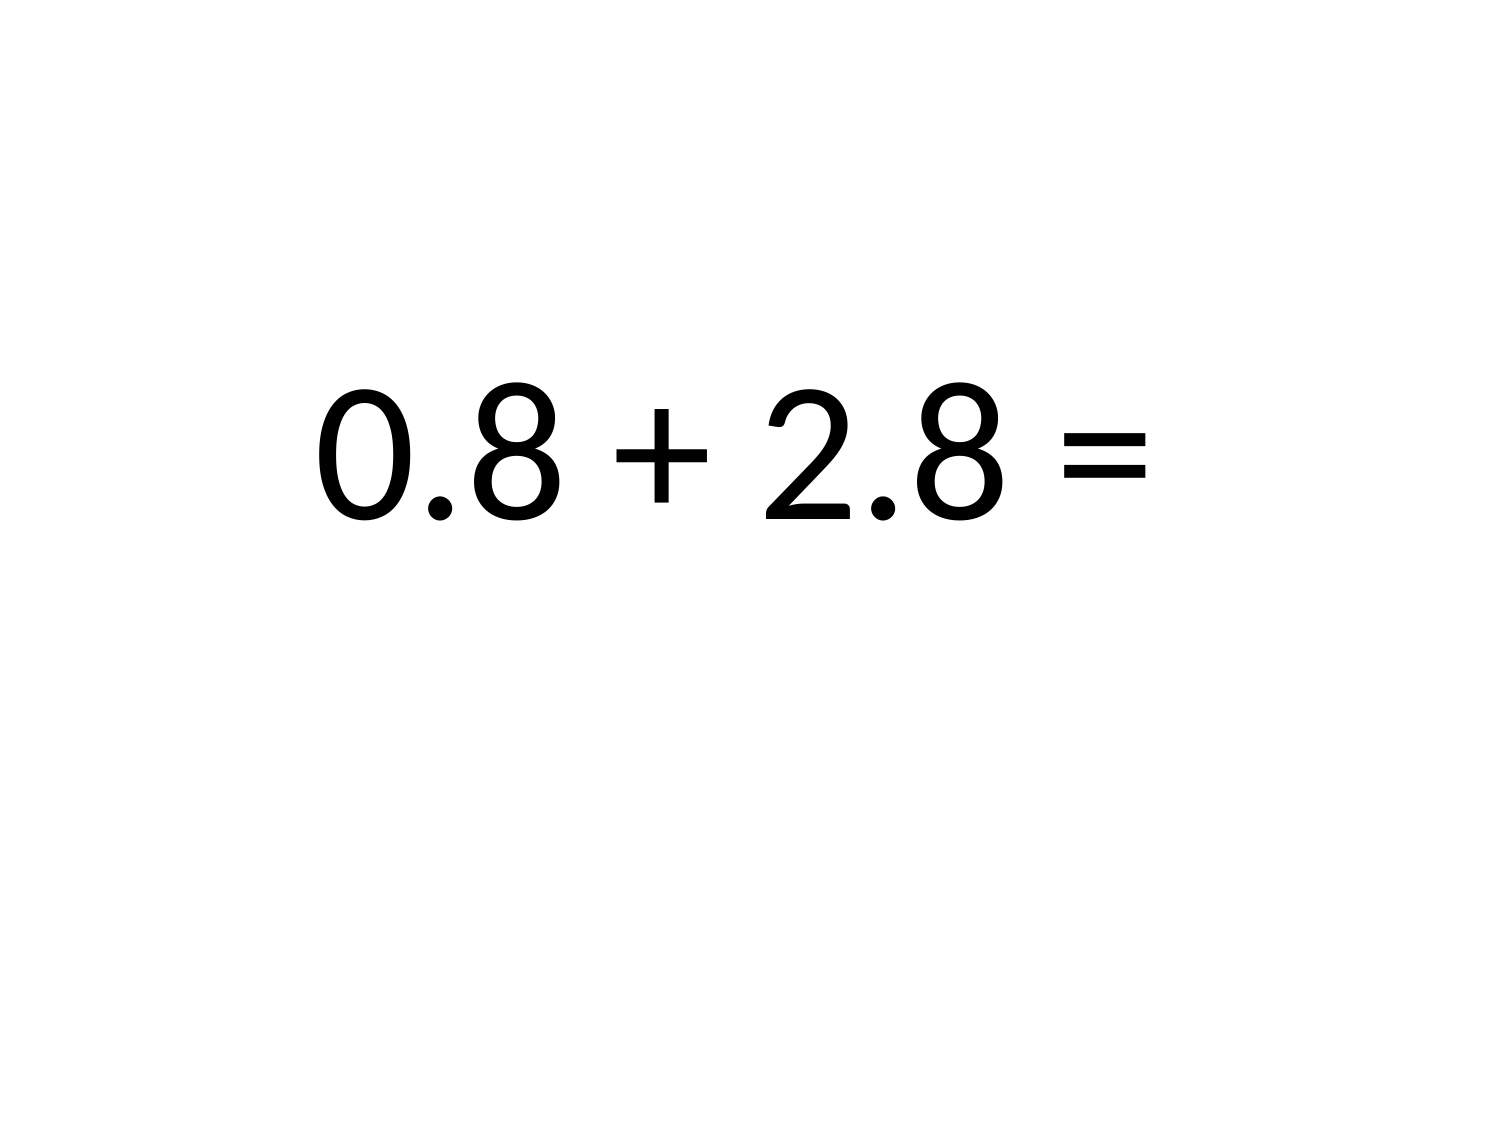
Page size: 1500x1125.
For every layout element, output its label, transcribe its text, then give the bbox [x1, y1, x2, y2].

text_box 0.8 + 2.8 = [300, 312, 1225, 568]
